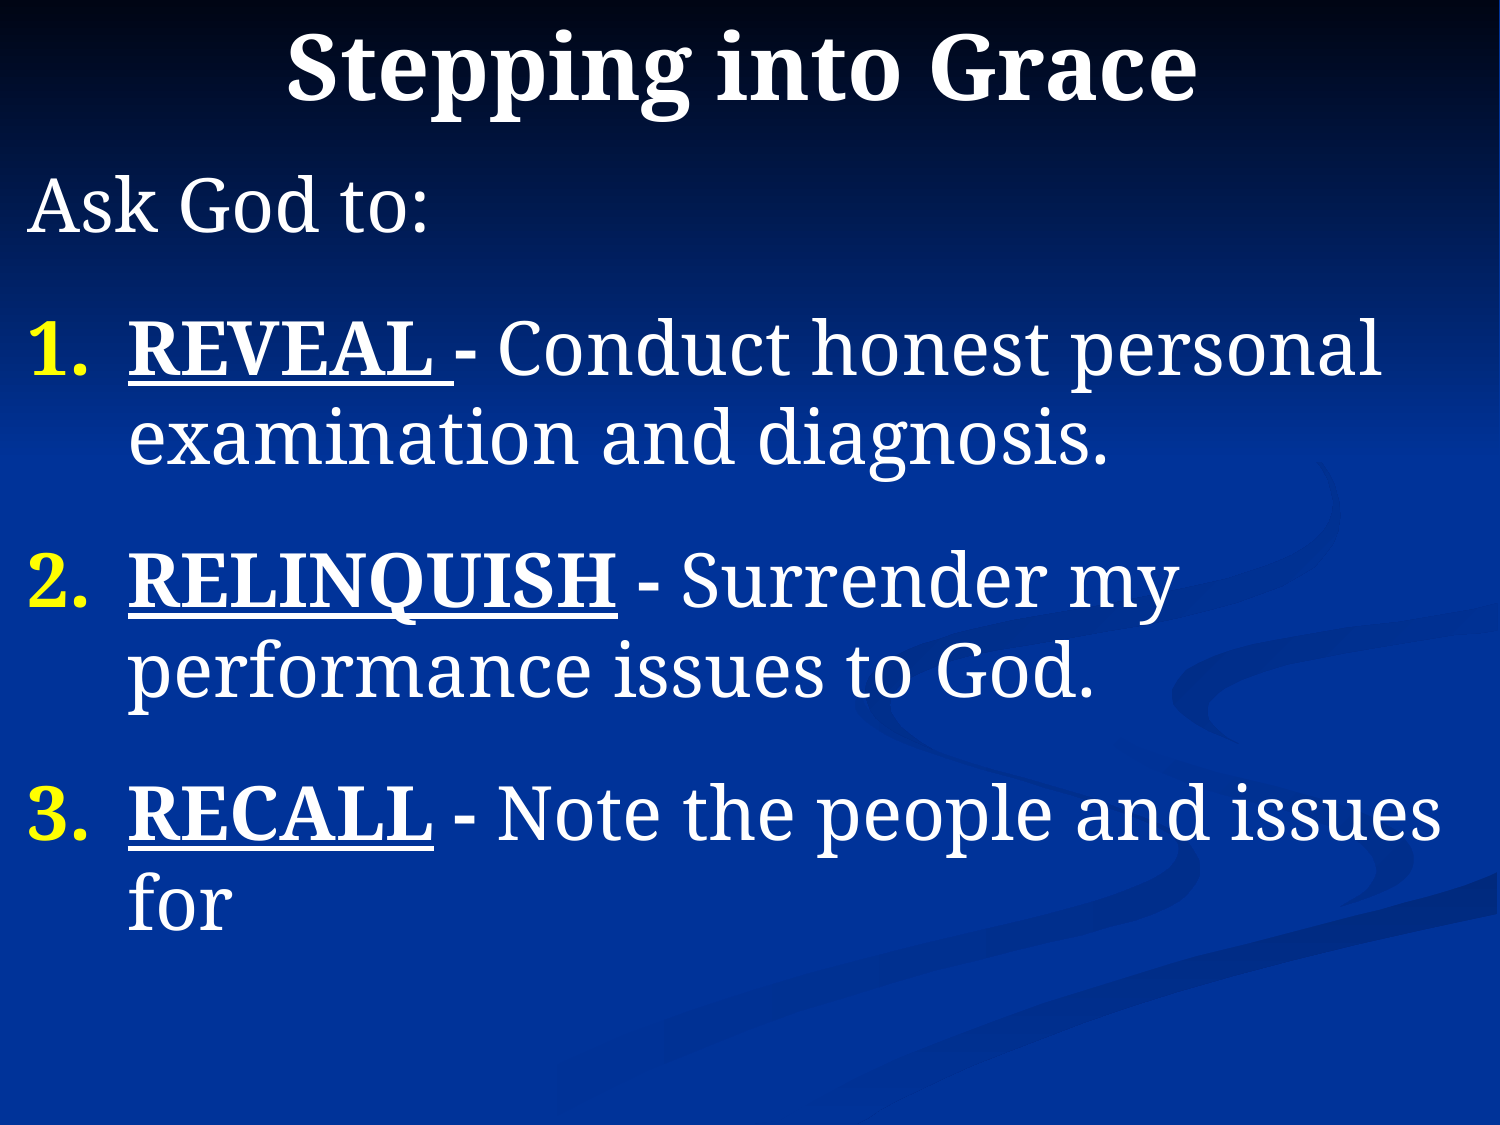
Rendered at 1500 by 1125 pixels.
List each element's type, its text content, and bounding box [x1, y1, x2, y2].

list Ask God to: REVEAL - Conduct honest personal examination and diagnosis. RELINQUISH - Surrender my performance issues to God. RECALL - Note the people and issues for [12, 149, 1500, 813]
title Stepping into Grace [24, 12, 1463, 149]
